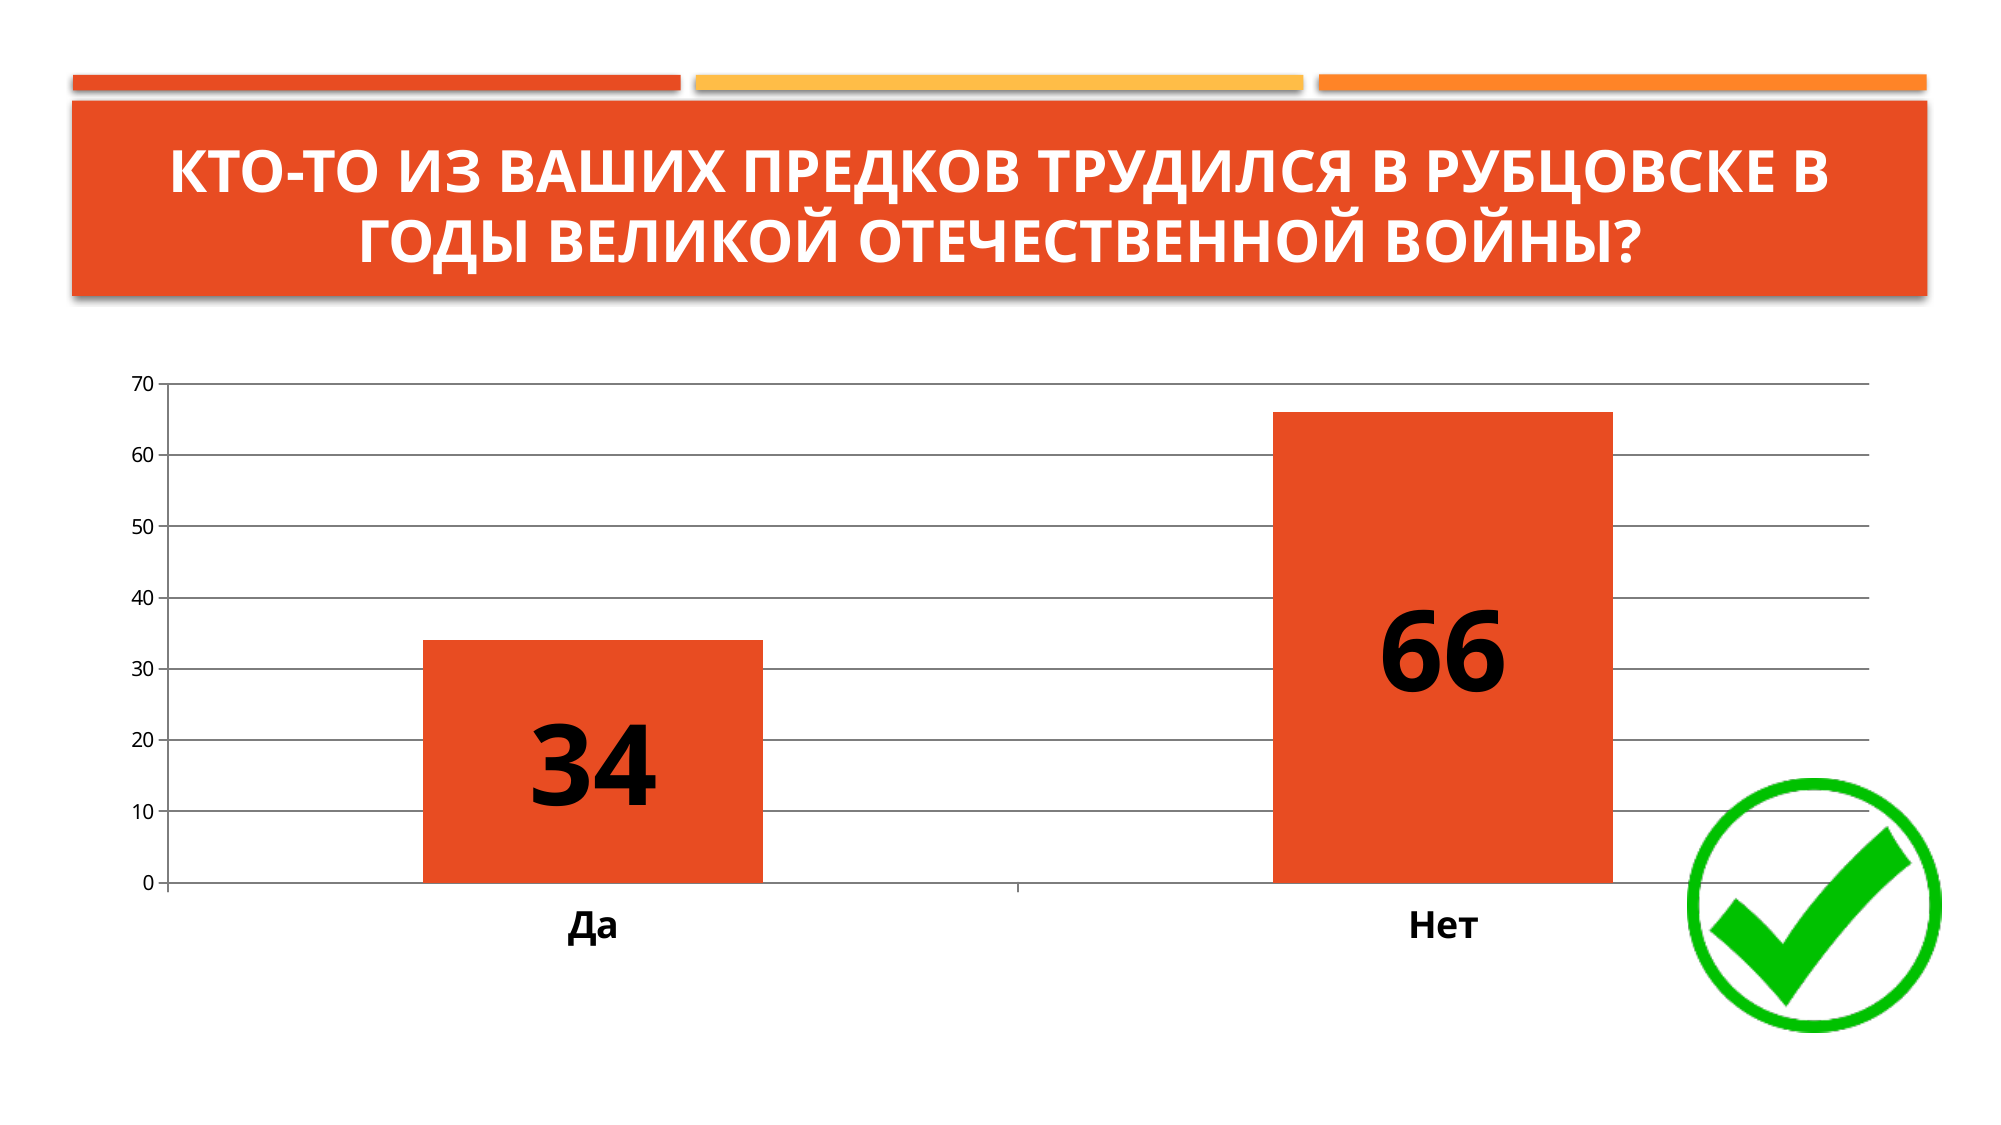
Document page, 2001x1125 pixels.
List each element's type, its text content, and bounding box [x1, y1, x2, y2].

title Кто-то из ваших предков трудился в Рубцовске в годы Великой отечественной войны? [95, 115, 1905, 282]
picture [1687, 777, 1943, 1034]
chart [94, 357, 1906, 962]
